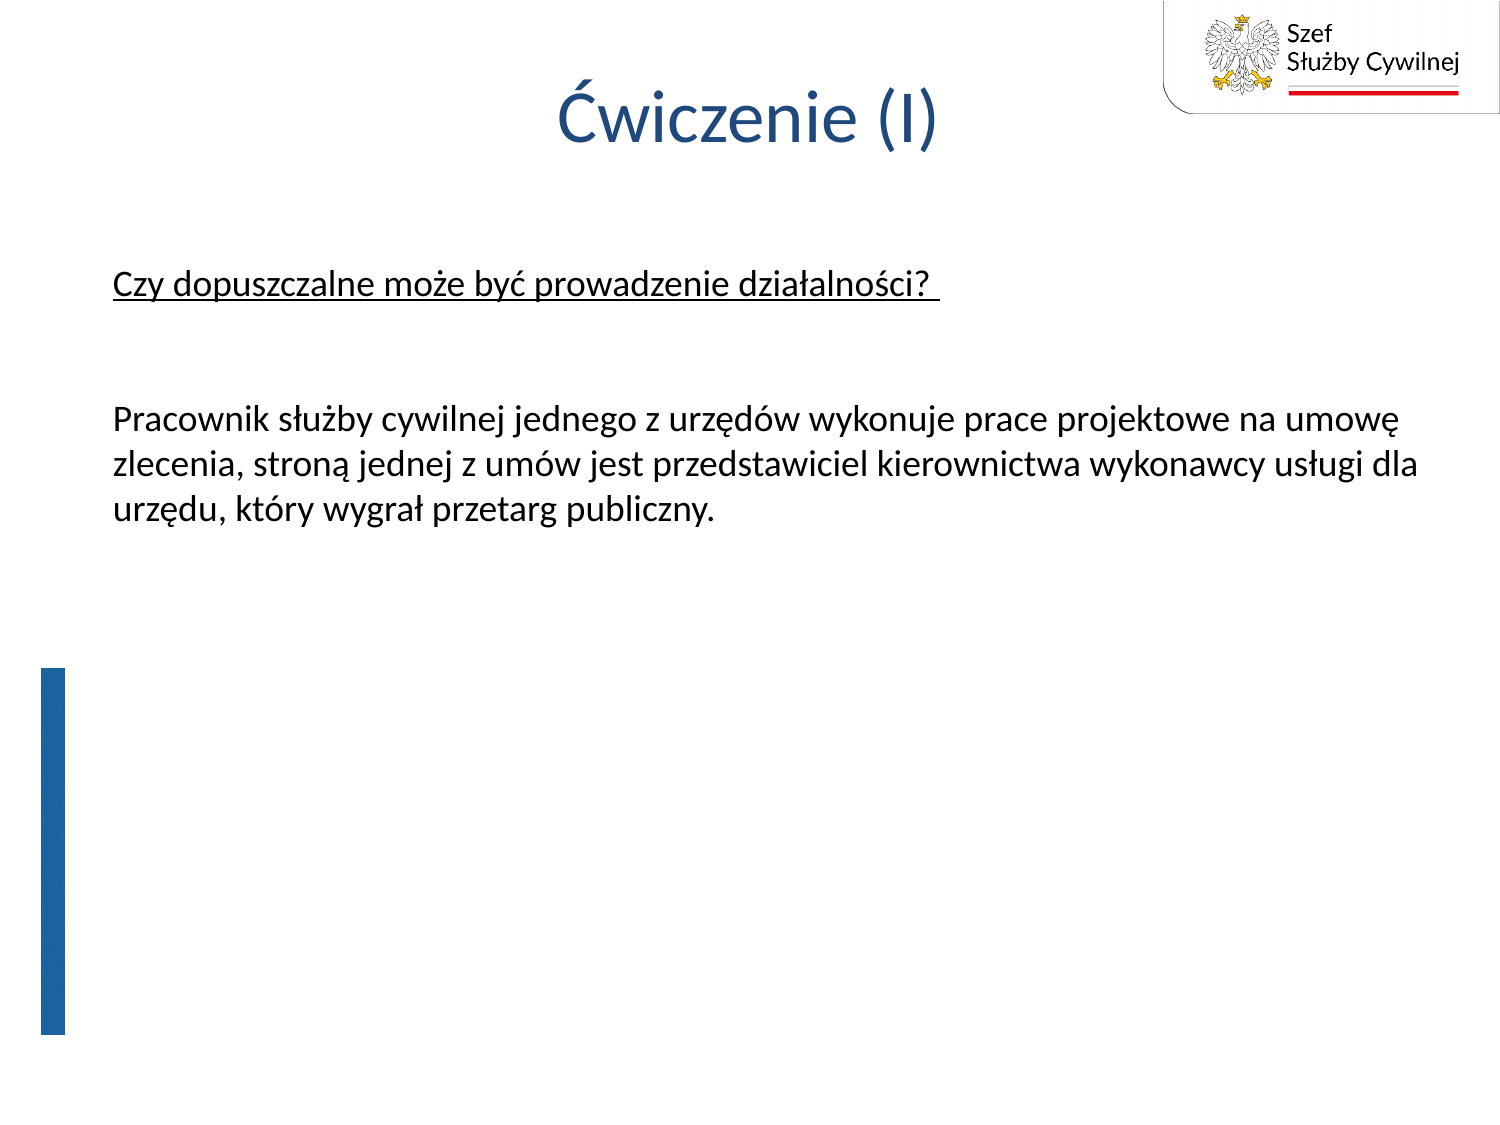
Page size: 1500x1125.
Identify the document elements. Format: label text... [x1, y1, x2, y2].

picture [1163, 0, 1500, 114]
title Ćwiczenie (I) [98, 60, 1400, 185]
picture [41, 668, 65, 1035]
text_box Czy dopuszczalne może być prowadzenie działalności? Pracownik służby cywilnej jednego z urzędów wykonuje prace projektowe na umowę zlecenia, stroną jednej z umów jest przedstawiciel kierownictwa wykonawcy usługi dla urzędu, który wygrał przetarg publiczny. [98, 251, 1436, 582]
